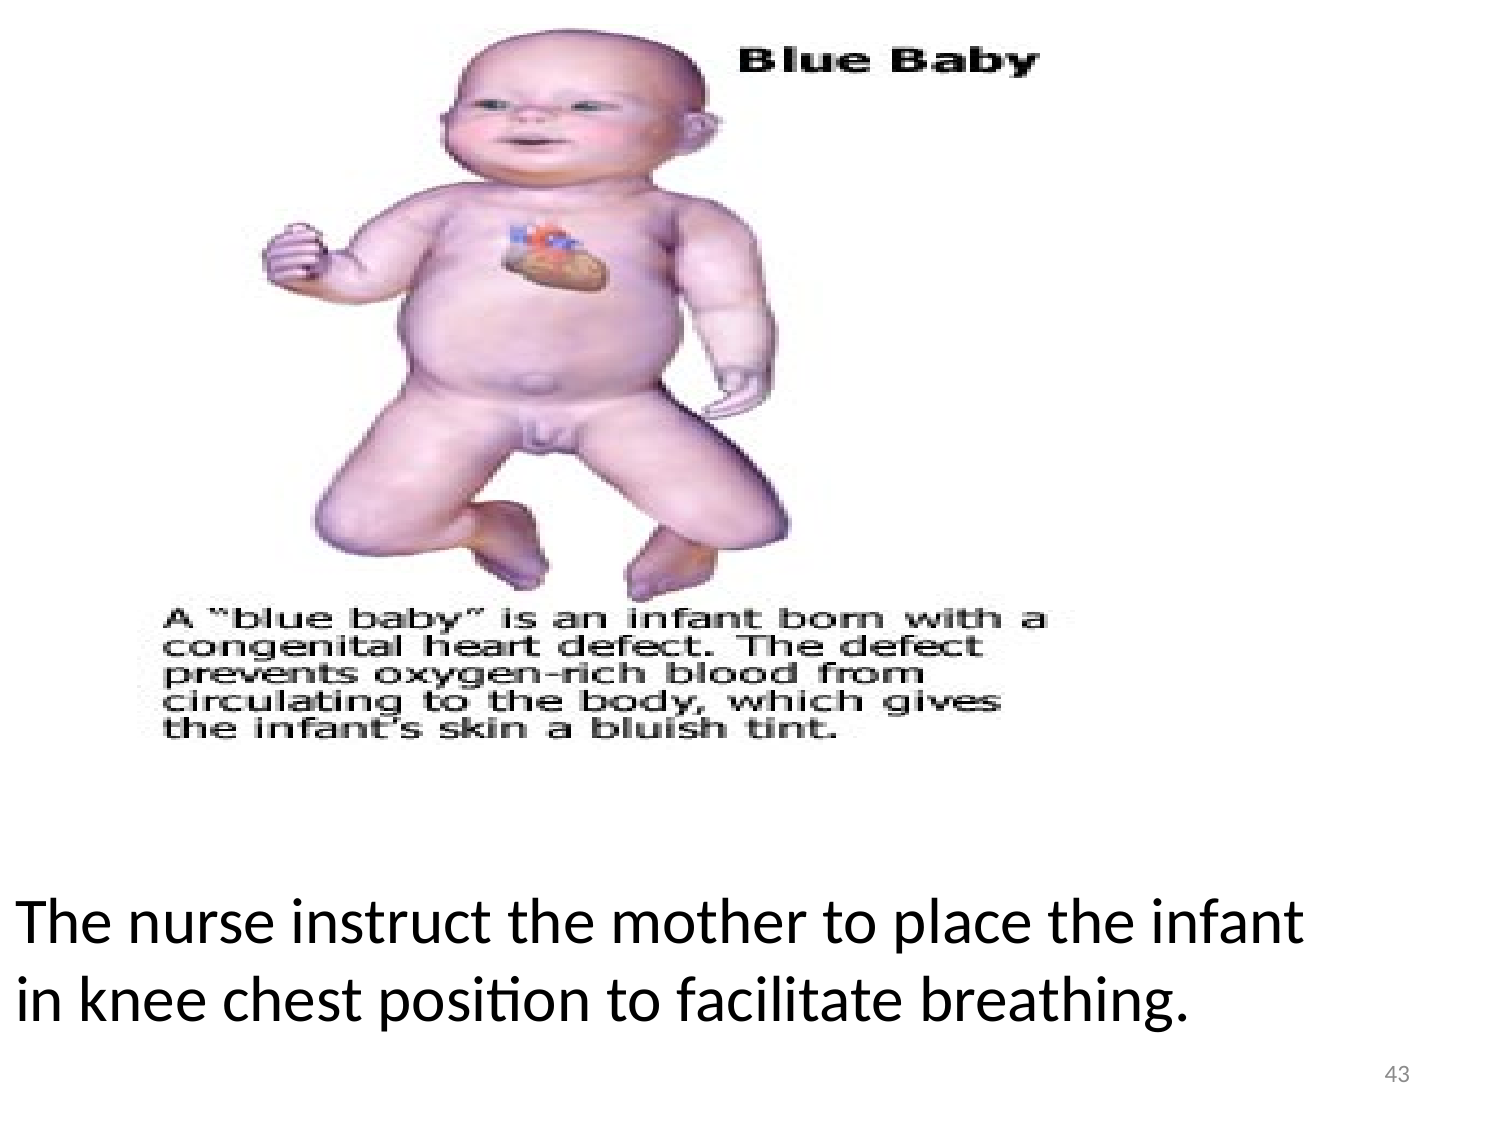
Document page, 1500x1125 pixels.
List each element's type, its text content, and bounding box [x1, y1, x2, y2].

slide_number 43 [1074, 1042, 1425, 1103]
title The nurse instruct the mother to place the infant in knee chest position to facilitate breathing. [0, 862, 1350, 1050]
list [137, 24, 1076, 751]
